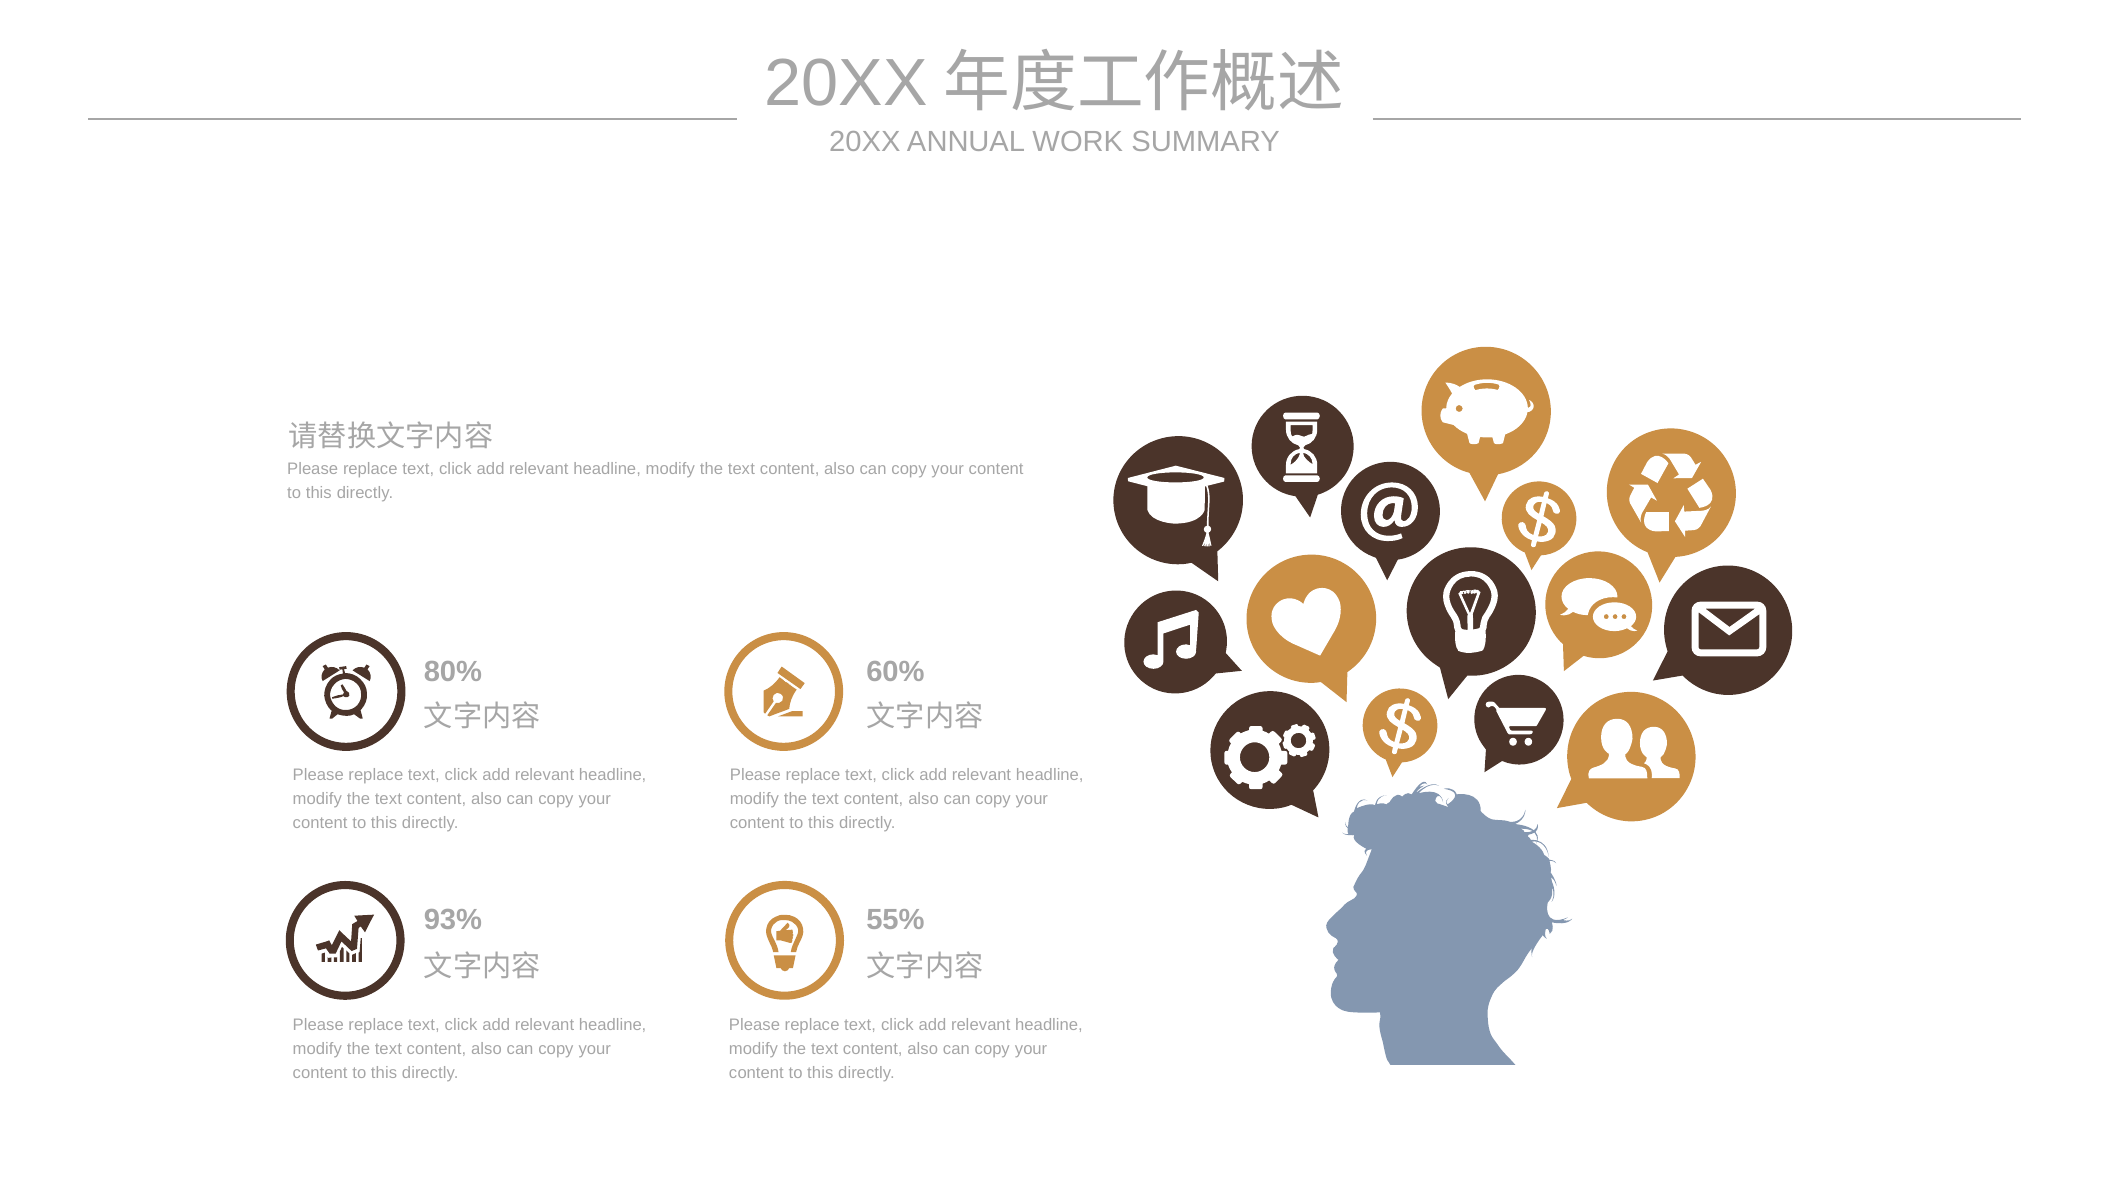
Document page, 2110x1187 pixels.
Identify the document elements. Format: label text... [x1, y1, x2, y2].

text_box 80% [408, 638, 498, 696]
text_box [339, 946, 344, 962]
text_box 请替换文字内容 [274, 402, 509, 446]
text_box 60% [851, 638, 940, 696]
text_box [1108, 338, 1800, 1065]
text_box [763, 666, 805, 717]
text_box 20XX年度工作概述 [730, 38, 1379, 119]
text_box [352, 664, 371, 682]
text_box [773, 955, 796, 972]
text_box 文字内容 [851, 682, 999, 740]
text_box [284, 879, 406, 1001]
text_box Please replace text, click add relevant headline, modify the text content, also can copy your content to this directly. [714, 1002, 1108, 1090]
text_box Please replace text, click add relevant headline, modify the text content, also can copy your content to this directly. [715, 752, 1108, 840]
text_box Please replace text, click add relevant headline, modify the text content, also can copy your content to this directly. [278, 752, 672, 840]
text_box 55% [851, 886, 940, 943]
text_box [346, 950, 350, 962]
text_box [285, 631, 407, 752]
text_box Please replace text, click add relevant headline, modify the text content, also can copy your content to this directly. [278, 1002, 672, 1090]
text_box [724, 879, 846, 1001]
text_box 20XX ANNUAL WORK SUMMARY [824, 122, 1285, 158]
text_box 文字内容 [409, 932, 556, 990]
text_box [315, 914, 375, 954]
text_box [321, 952, 325, 962]
text_box [358, 938, 362, 962]
text_box 文字内容 [851, 932, 999, 990]
text_box Please replace text, click add relevant headline, modify the text content, also can copy your content to this directly. [272, 446, 1051, 509]
text_box [723, 631, 845, 752]
text_box 文字内容 [409, 682, 556, 740]
text_box [766, 914, 804, 953]
text_box 93% [408, 886, 498, 943]
text_box [321, 664, 367, 719]
